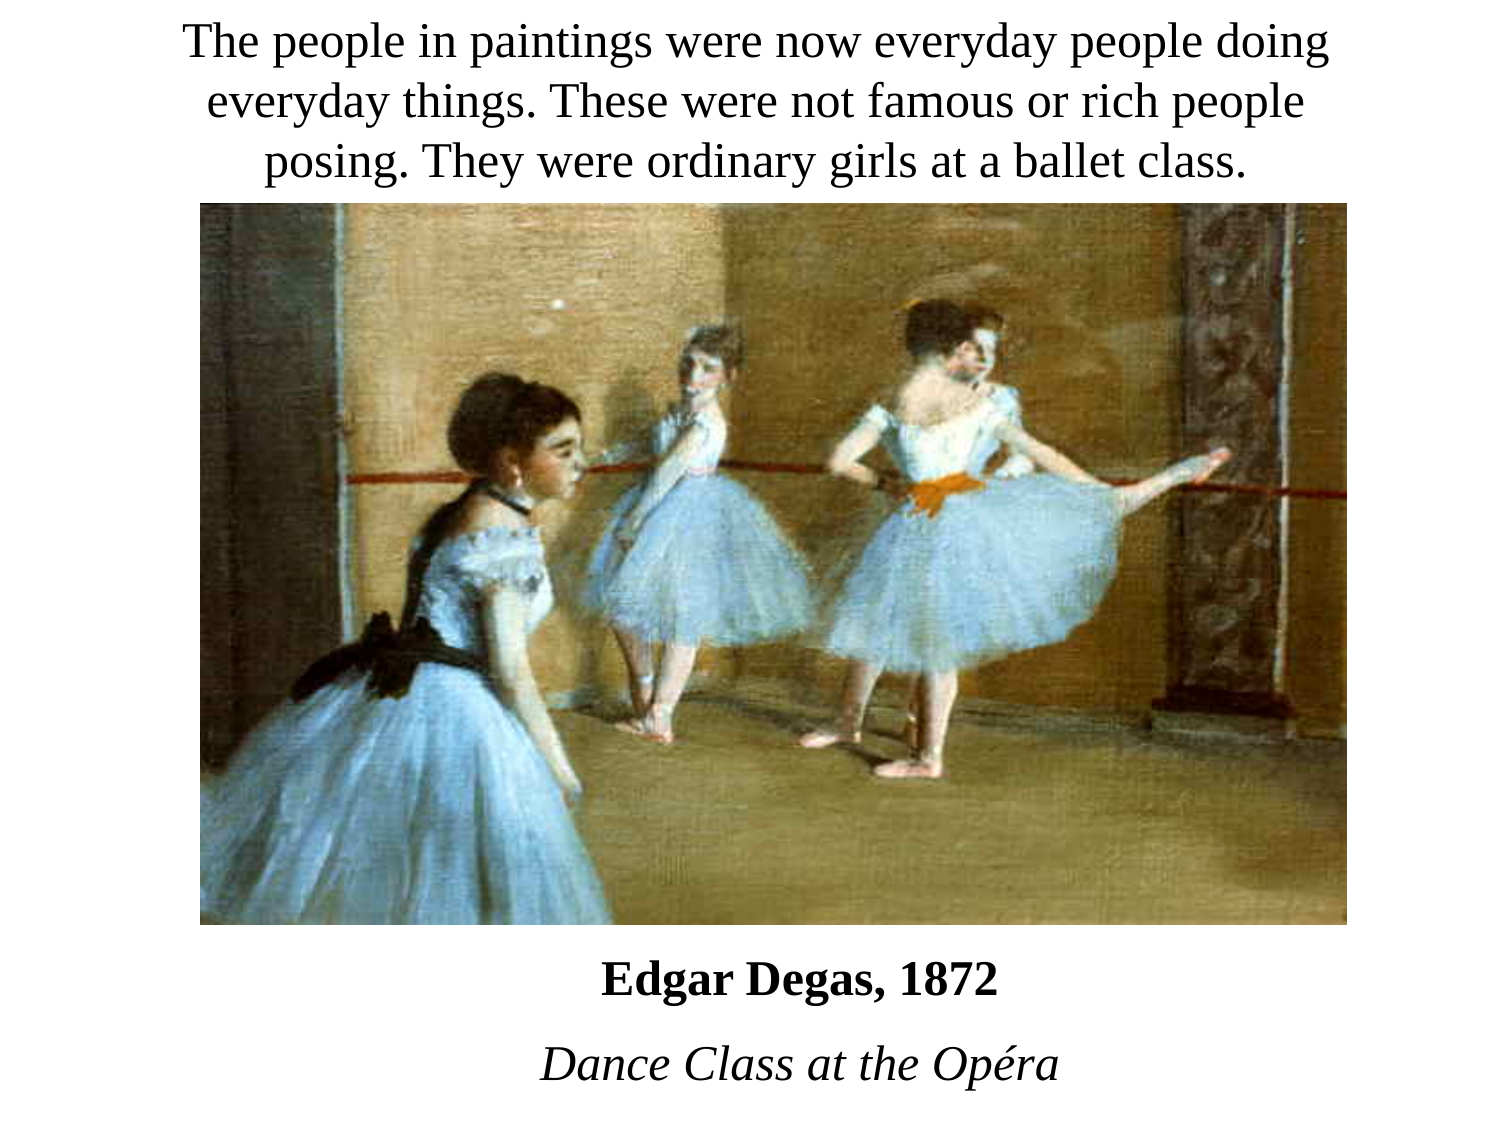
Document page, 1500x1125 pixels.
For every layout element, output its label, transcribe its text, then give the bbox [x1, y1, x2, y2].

text_box Edgar Degas, 1872 Dance Class at the Opéra [499, 937, 1100, 1125]
text_box The people in paintings were now everyday people doing everyday things. These were not famous or rich people posing. They were ordinary girls at a ballet class. [149, 0, 1363, 195]
picture [199, 203, 1347, 926]
